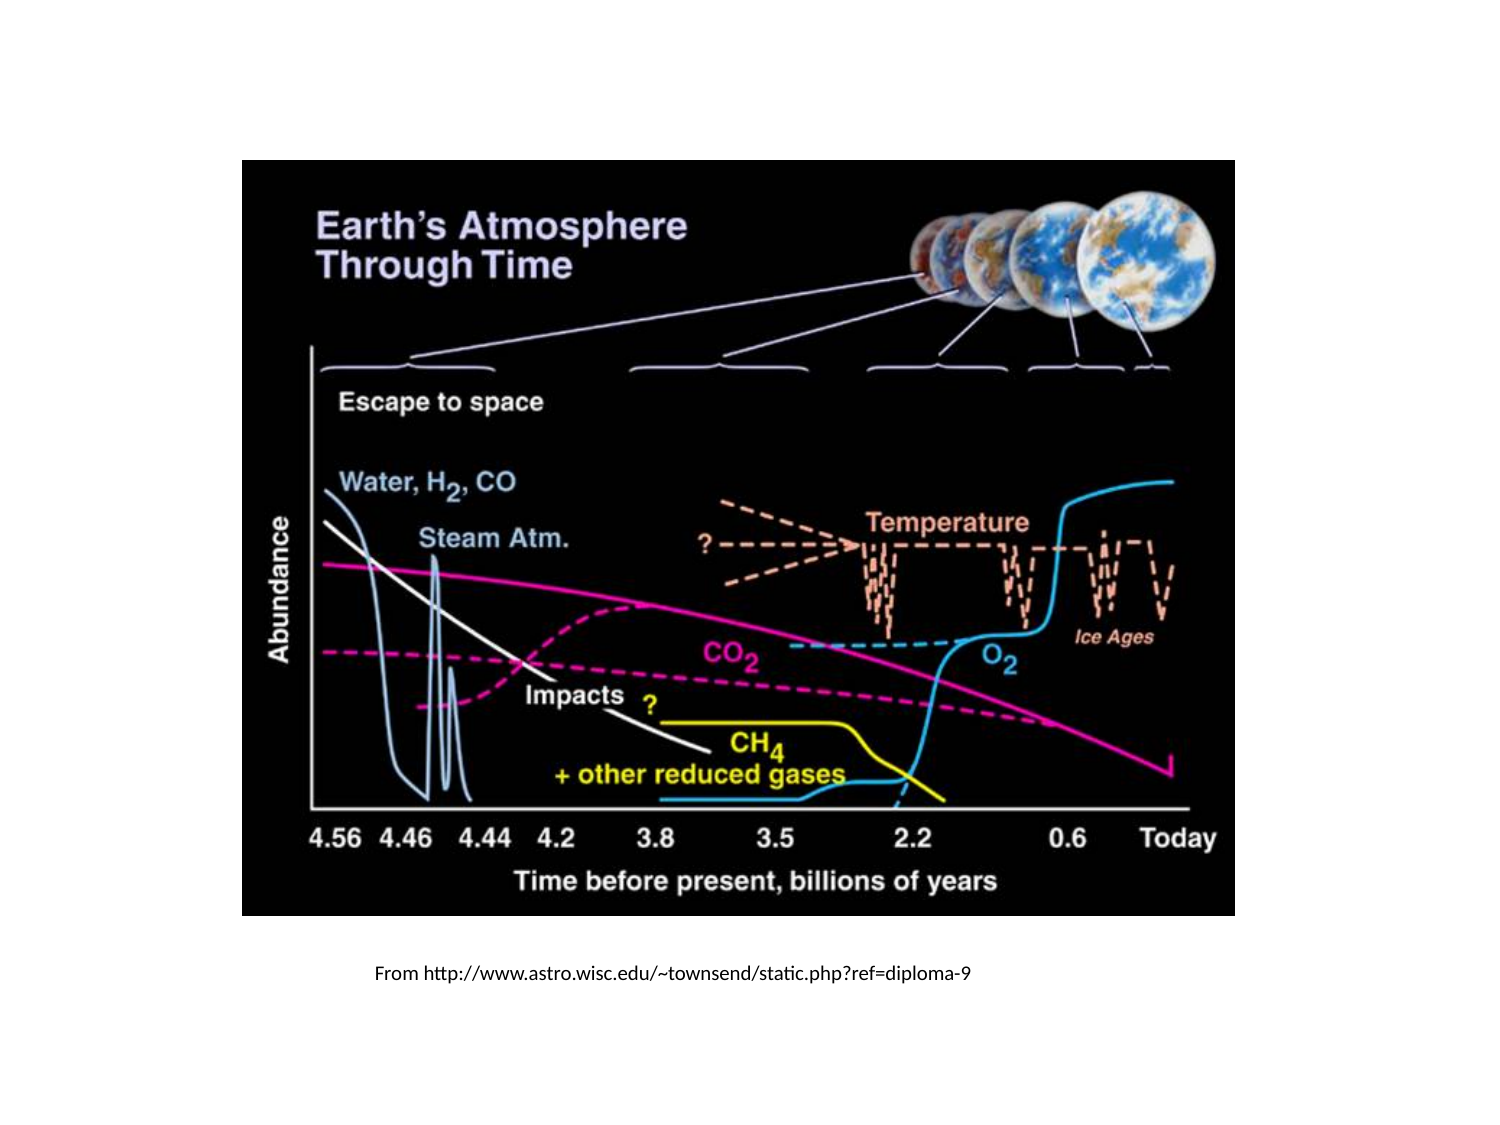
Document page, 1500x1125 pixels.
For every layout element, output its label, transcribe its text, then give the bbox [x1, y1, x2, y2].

picture [242, 160, 1235, 916]
text_box From http://www.astro.wisc.edu/~townsend/static.php?ref=diploma-9 [360, 952, 1111, 993]
